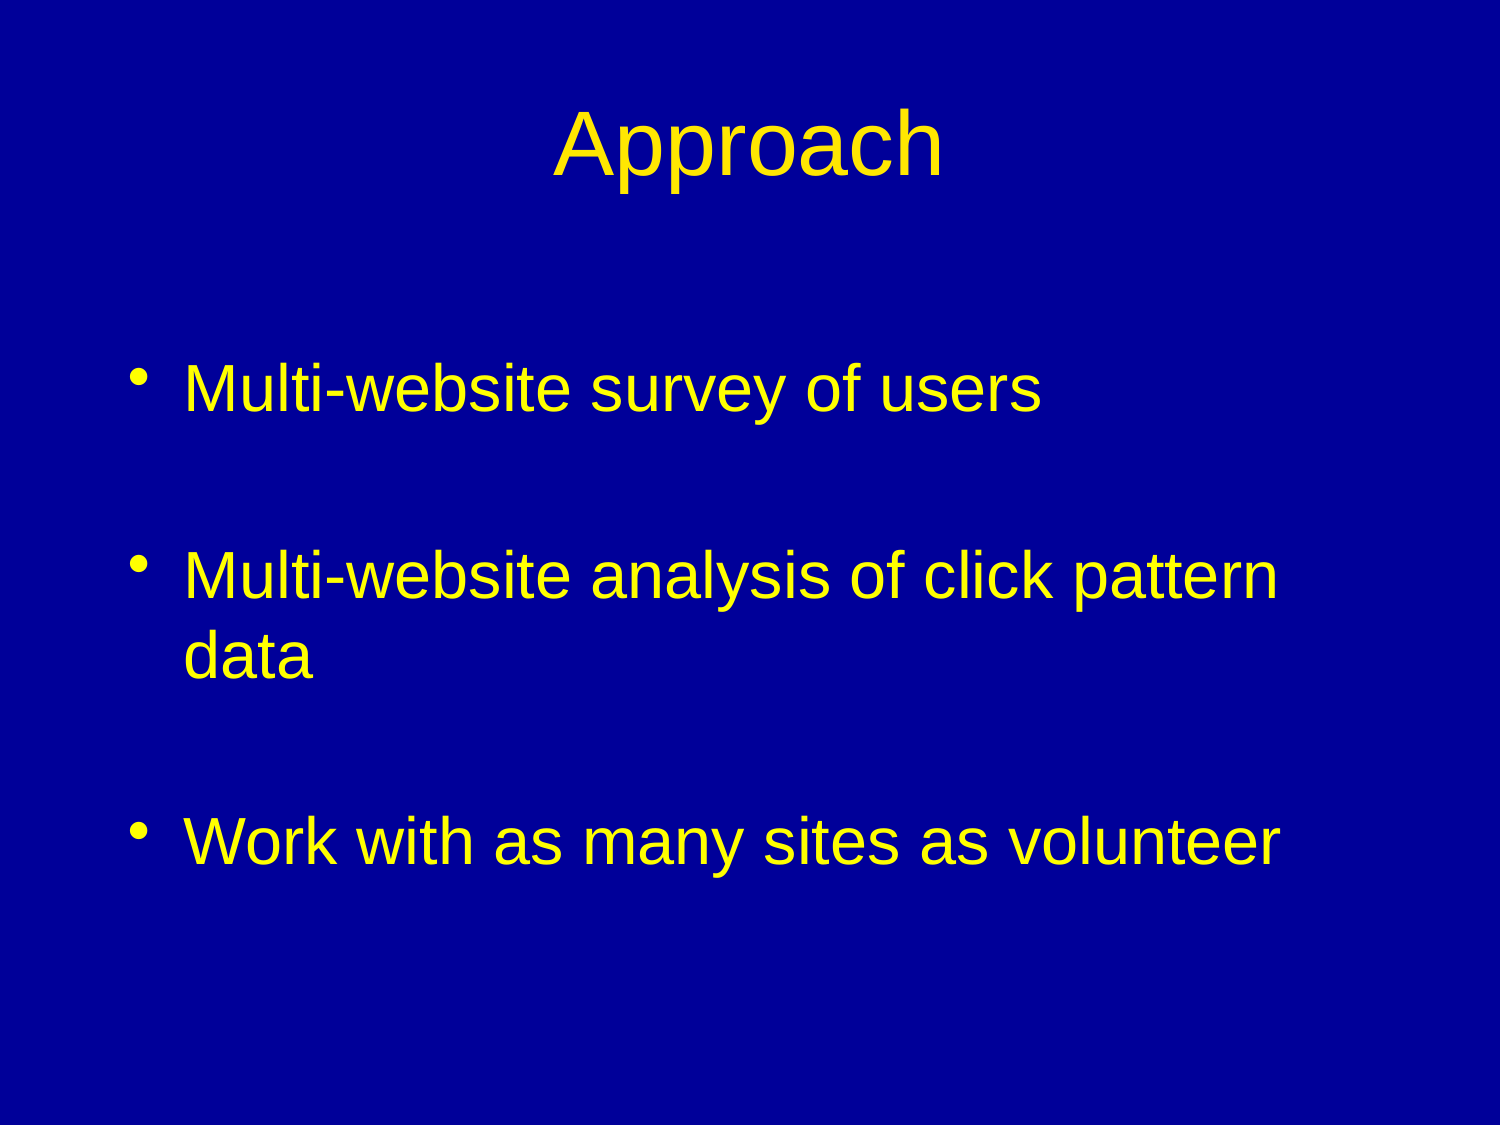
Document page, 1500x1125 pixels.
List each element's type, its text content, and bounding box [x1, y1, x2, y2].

title Approach [74, 44, 1426, 233]
list Multi-website survey of users Multi-website analysis of click pattern data Work with as many sites as volunteer [112, 337, 1388, 1013]
